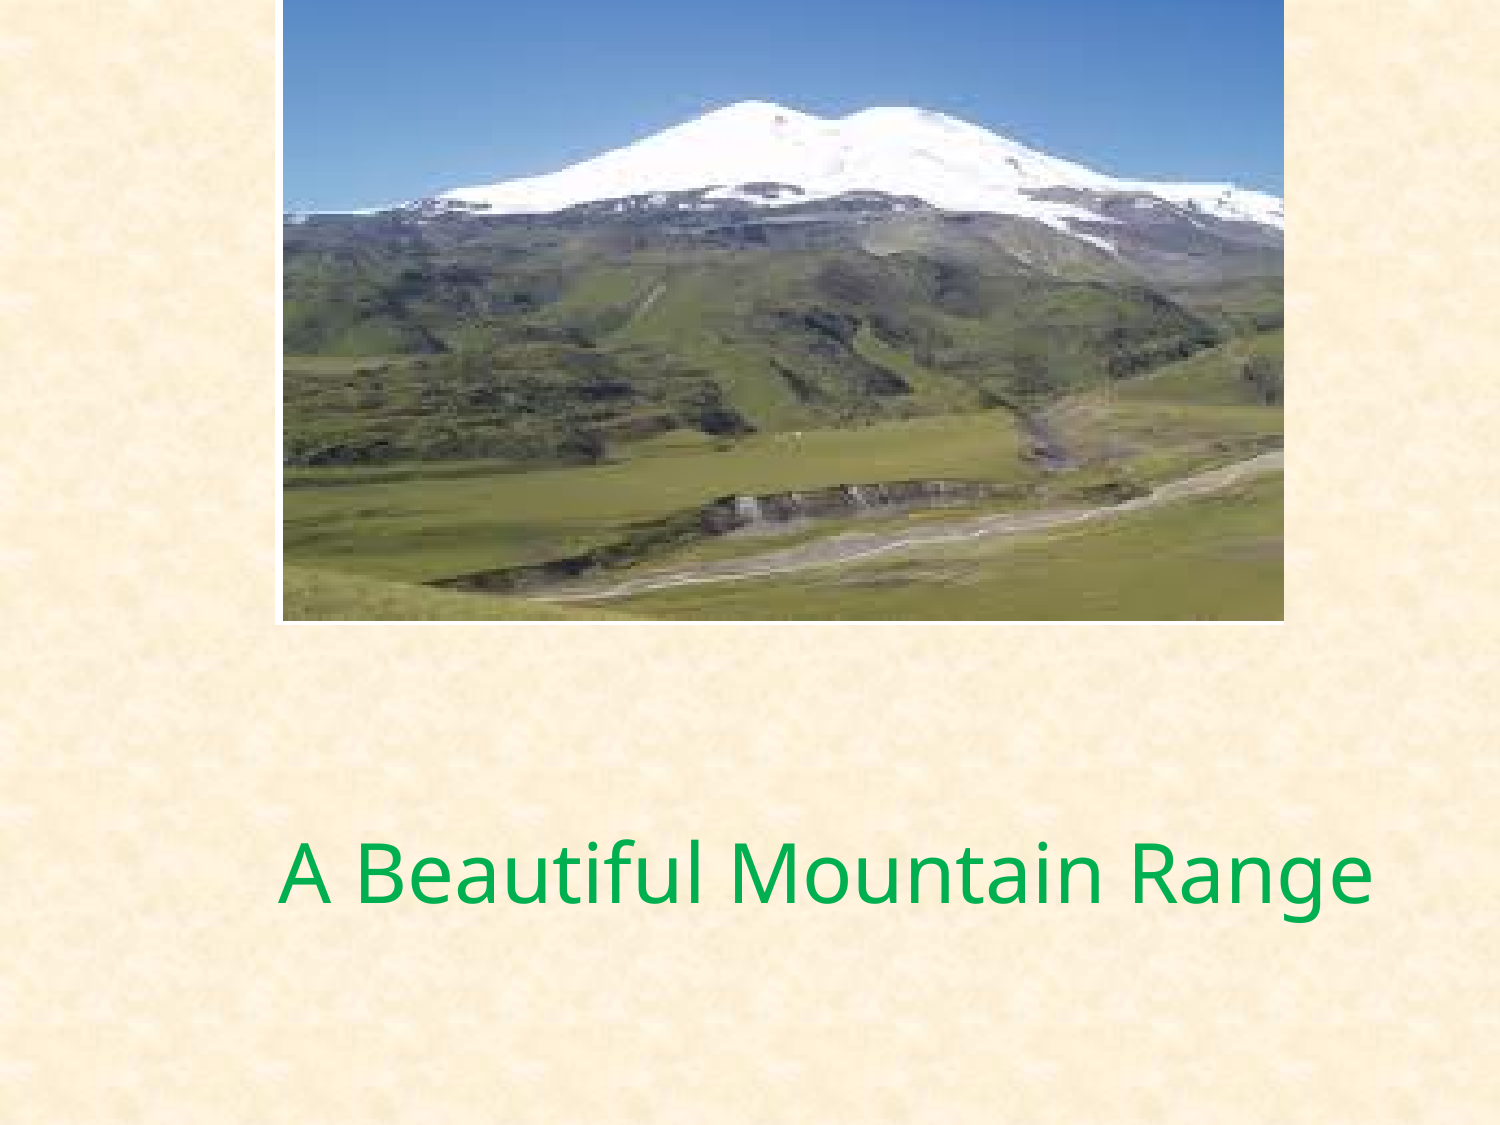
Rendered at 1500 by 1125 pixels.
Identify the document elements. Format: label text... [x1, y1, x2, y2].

text_box A Beautiful Mountain Range [263, 812, 1413, 928]
picture [0, 0, 1500, 1125]
